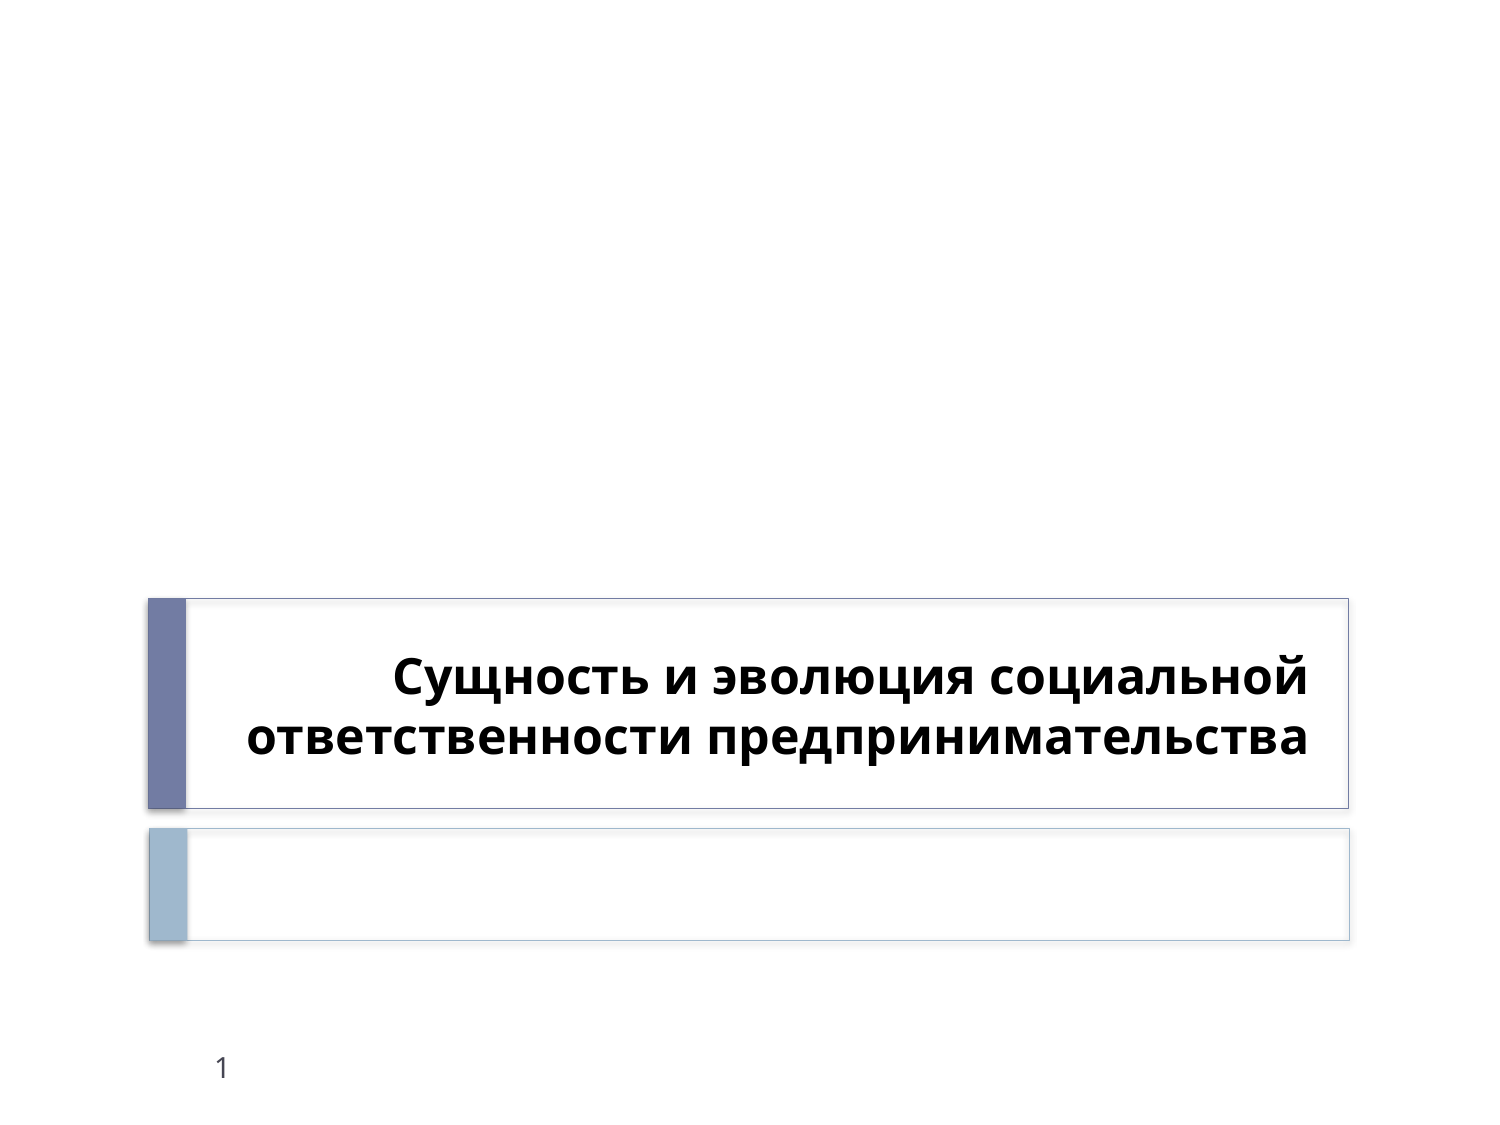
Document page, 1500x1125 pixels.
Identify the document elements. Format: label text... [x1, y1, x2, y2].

title Сущность и эволюция социальной ответственности предпринимательства [200, 637, 1325, 800]
slide_number 1 [199, 1042, 400, 1103]
